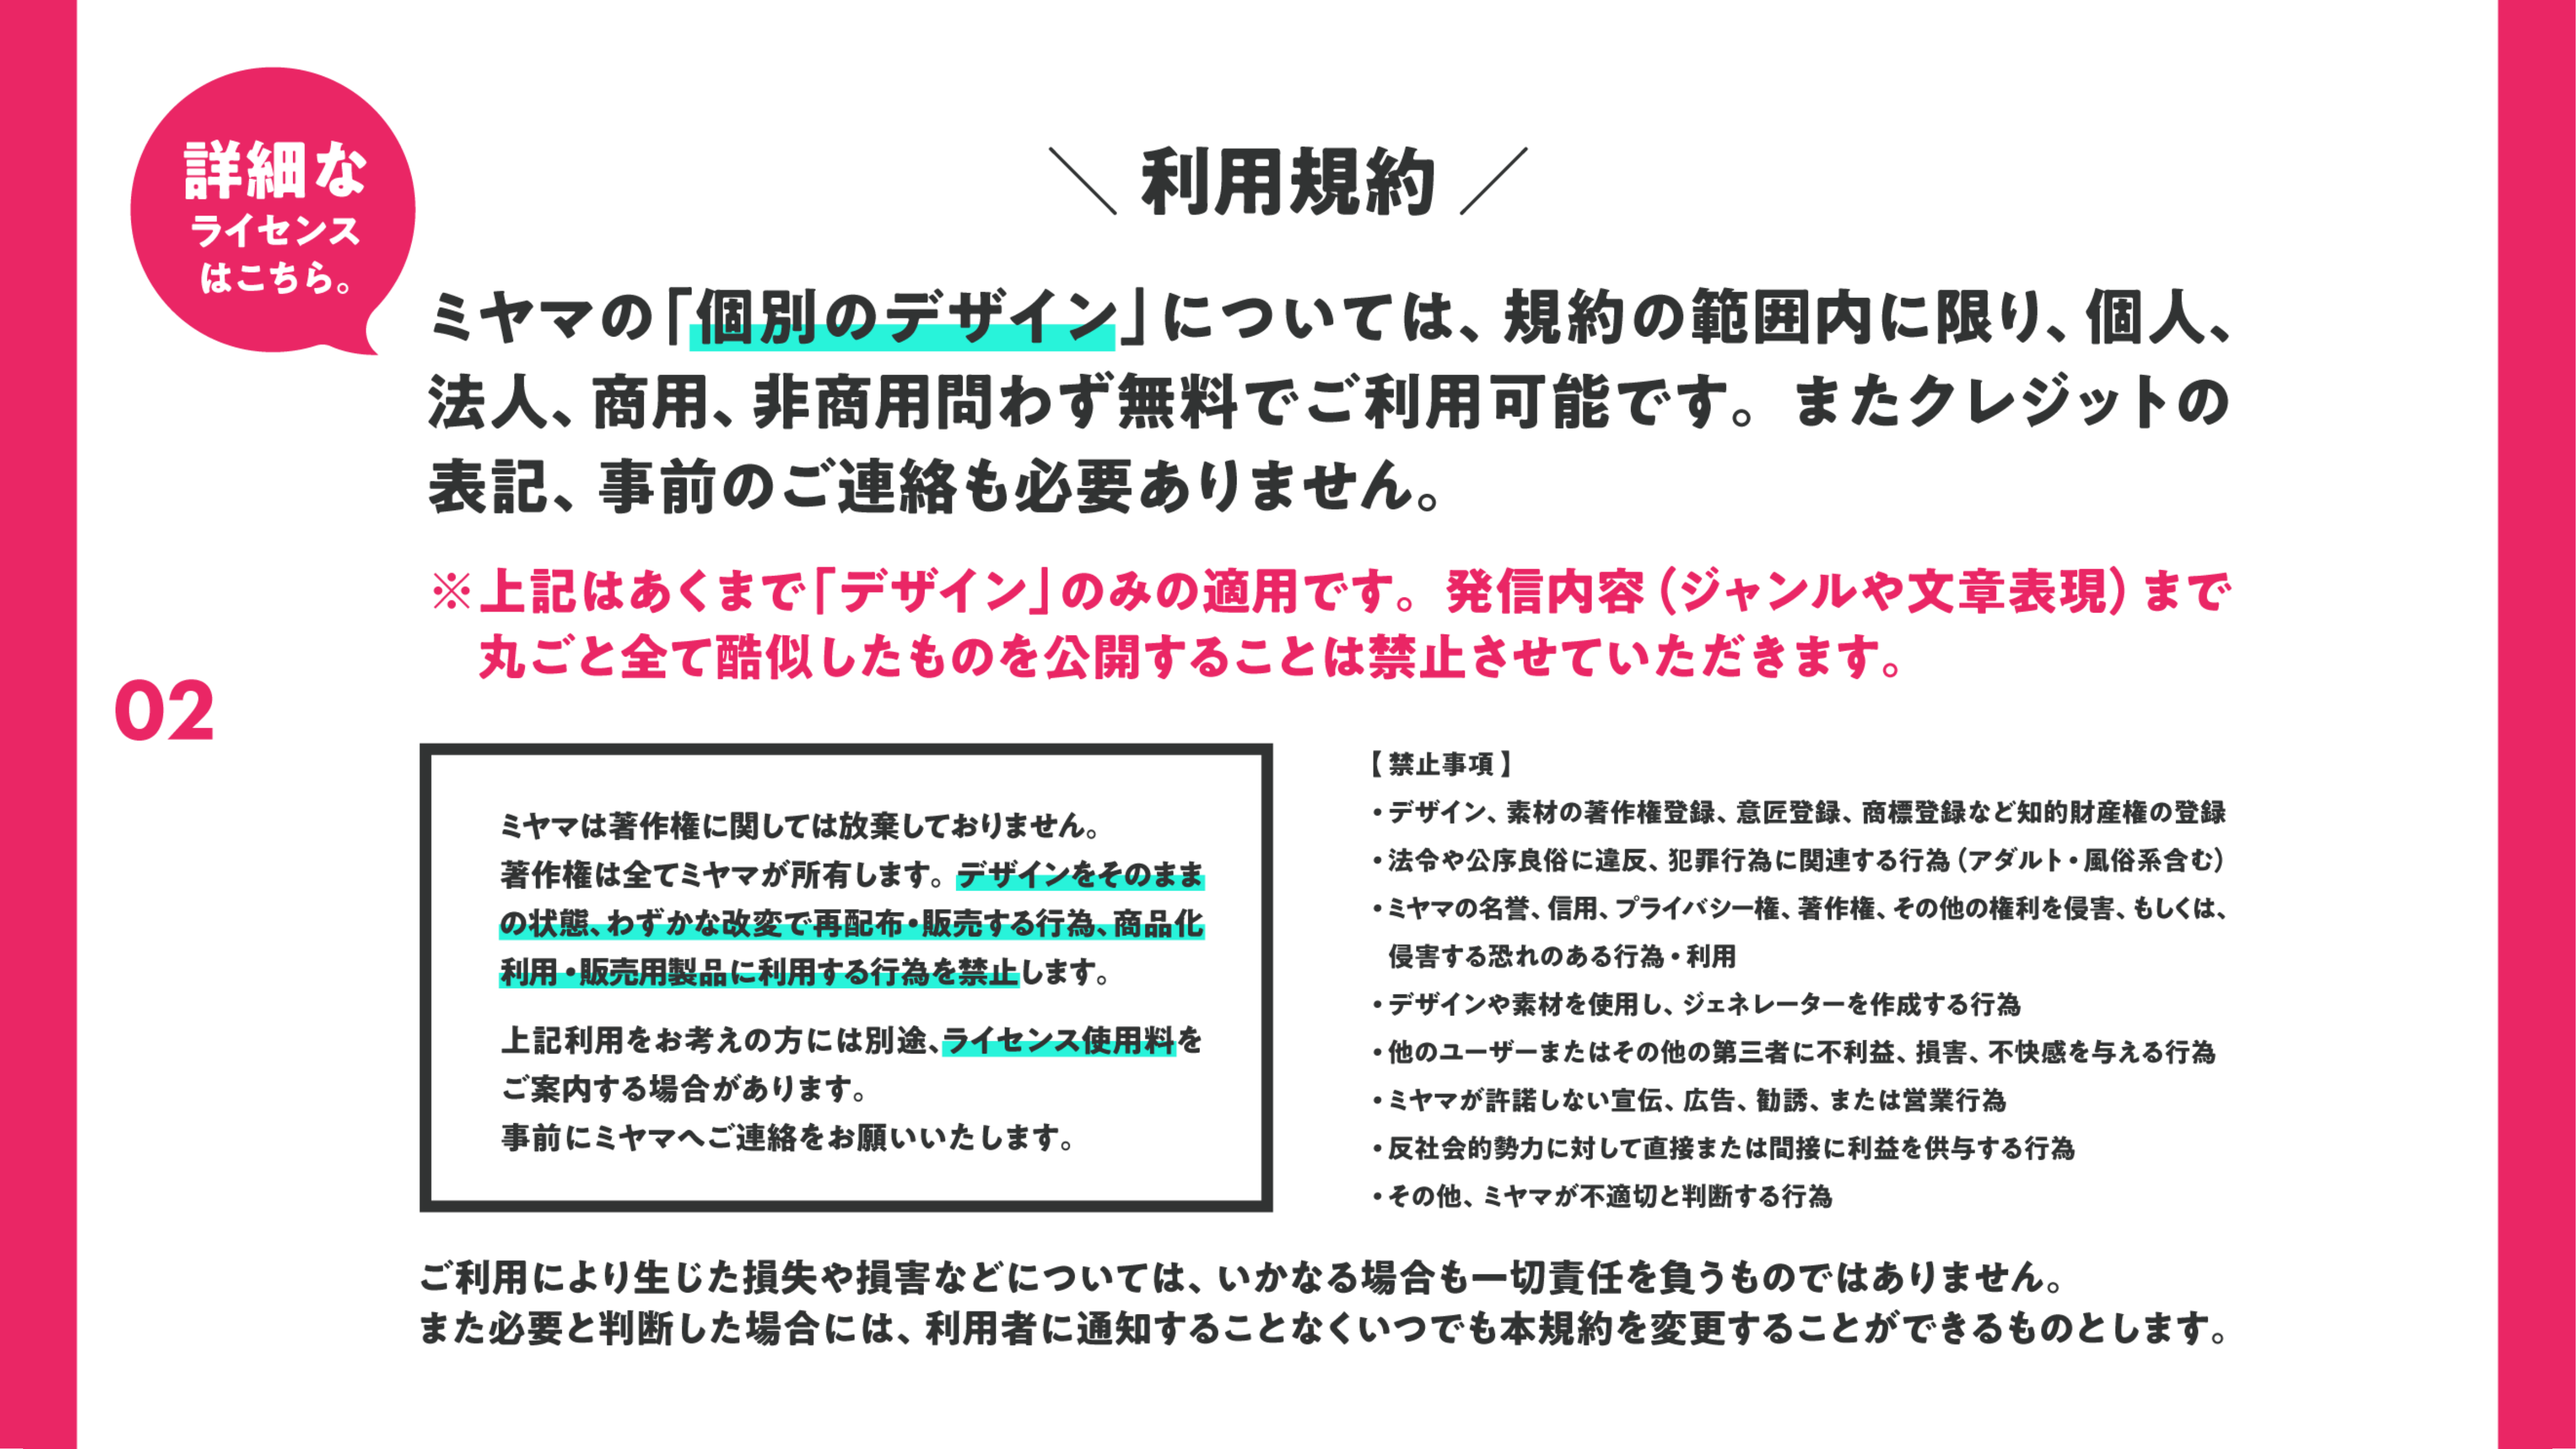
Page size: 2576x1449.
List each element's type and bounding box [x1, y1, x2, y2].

text_box [0, 0, 2576, 1449]
